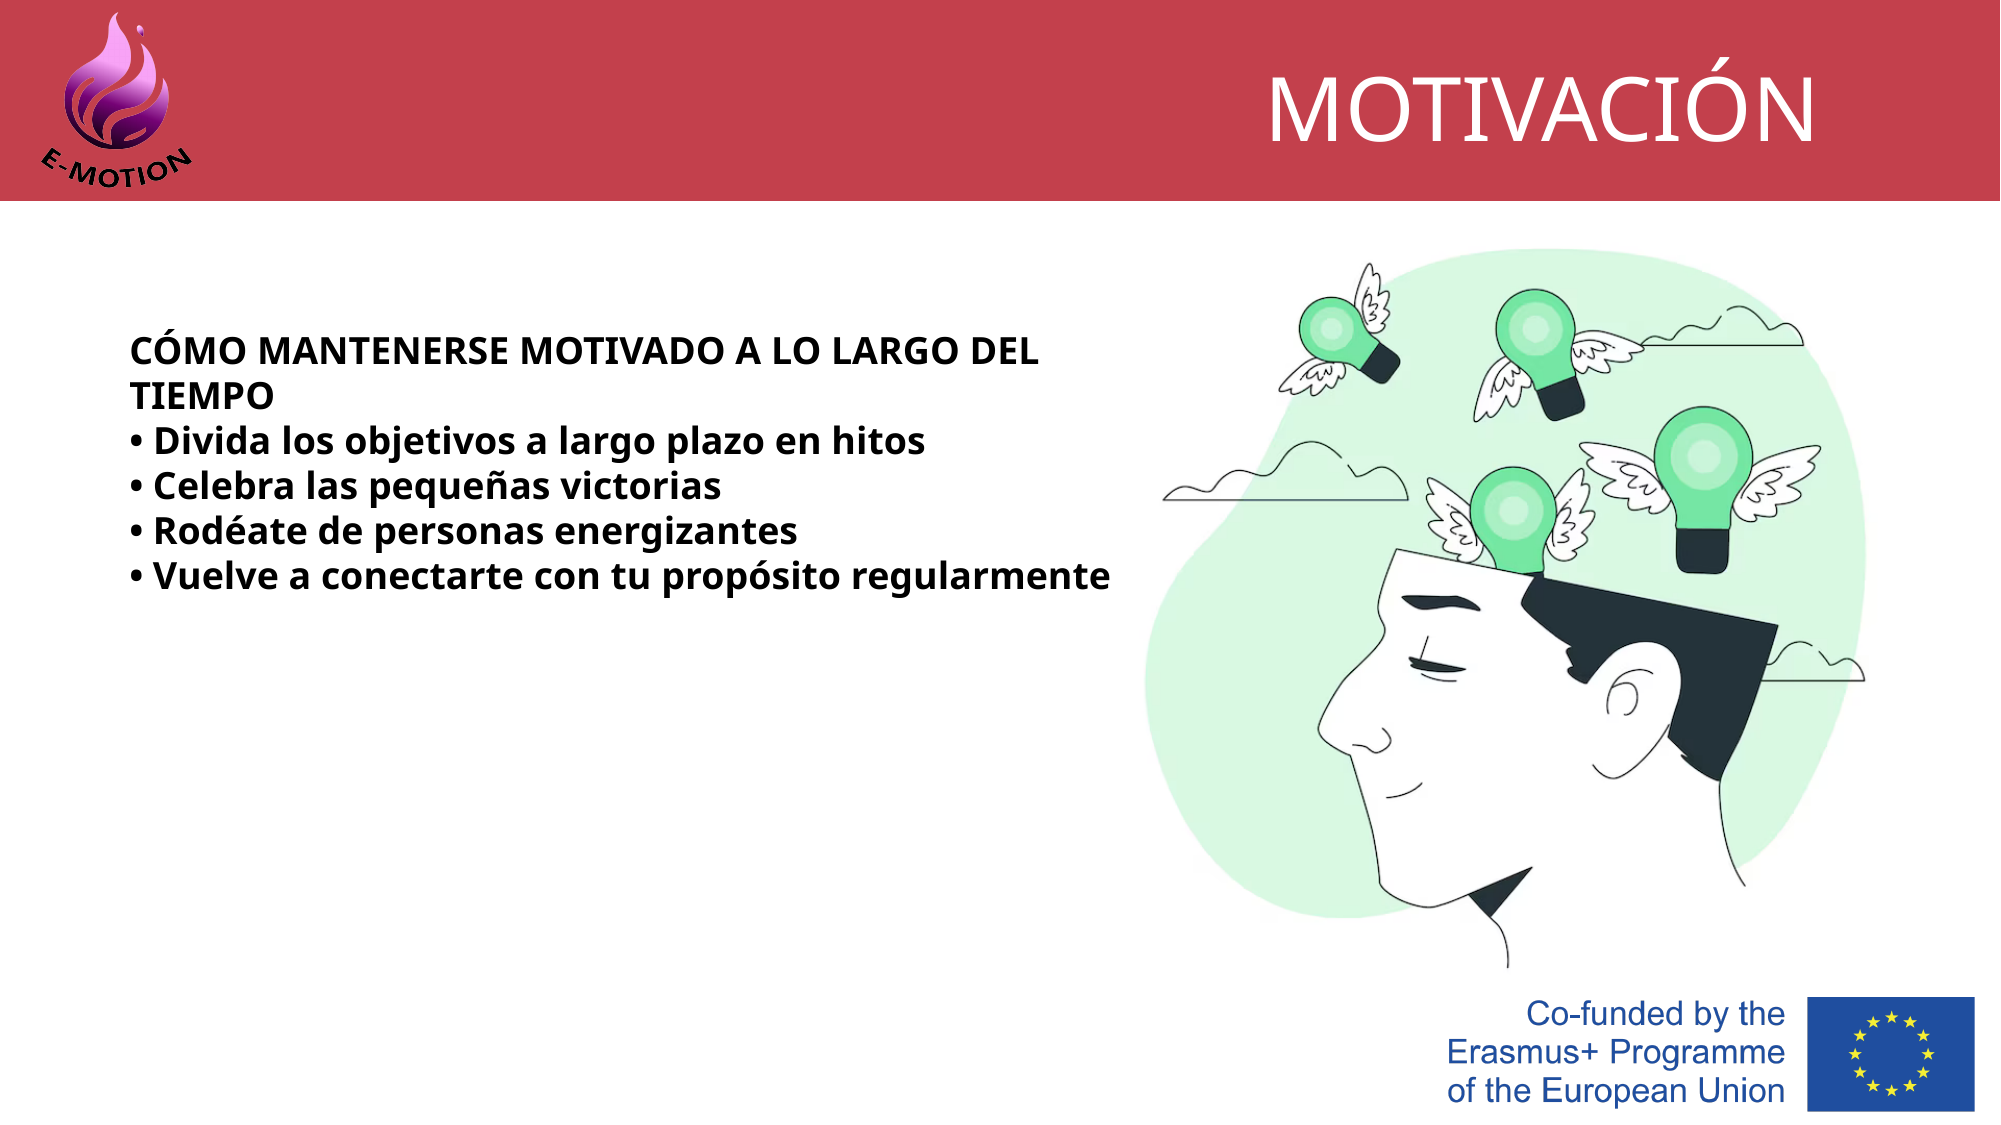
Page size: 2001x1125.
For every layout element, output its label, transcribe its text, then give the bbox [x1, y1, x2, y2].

picture [0, 0, 253, 247]
text_box CÓMO MANTENERSE MOTIVADO A LO LARGO DEL TIEMPO • Divida los objetivos a largo plazo en hitos • Celebra las pequeñas victorias • Rodéate de personas energizantes • Vuelve a conectarte con tu propósito regularmente [114, 319, 1126, 650]
picture [1126, 221, 1899, 994]
text_box MOTIVACIÓN [576, 44, 1836, 319]
